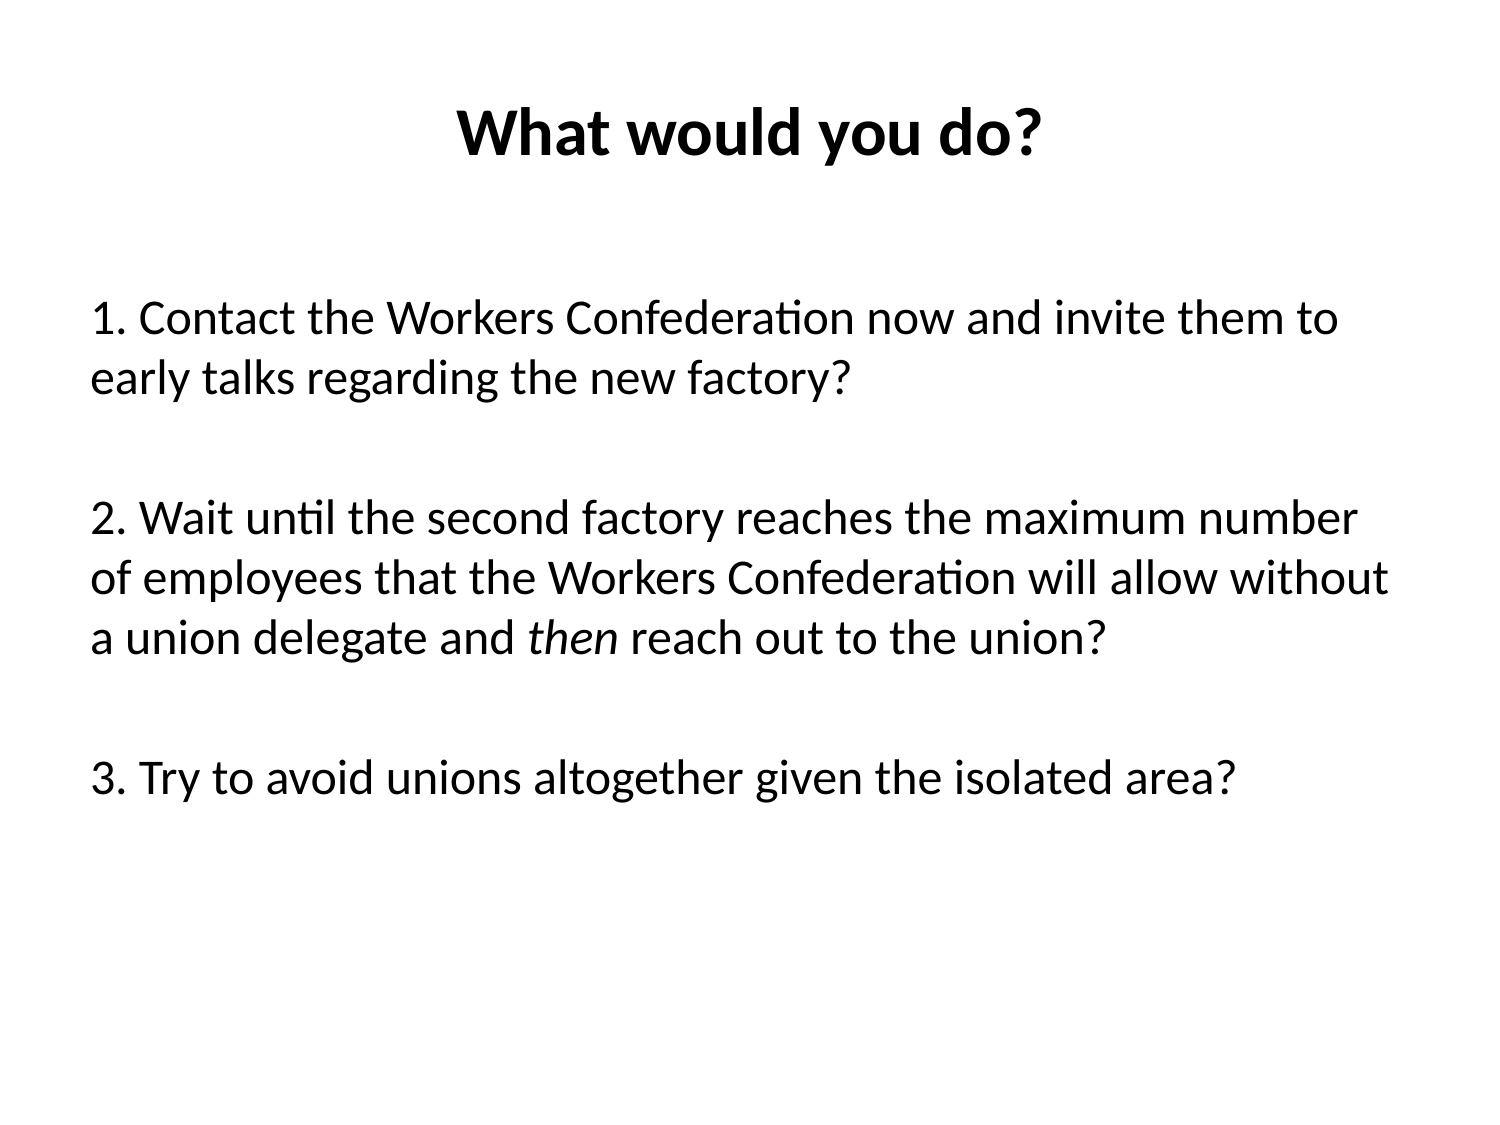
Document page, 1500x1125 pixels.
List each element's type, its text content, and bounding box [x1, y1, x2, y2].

list 1. Contact the Workers Confederation now and invite them to early talks regarding the new factory? 2. Wait until the second factory reaches the maximum number of employees that the Workers Confederation will allow without a union delegate and then reach out to the union? 3. Try to avoid unions altogether given the isolated area? [75, 207, 1425, 1125]
title What would you do? [75, 79, 1425, 207]
